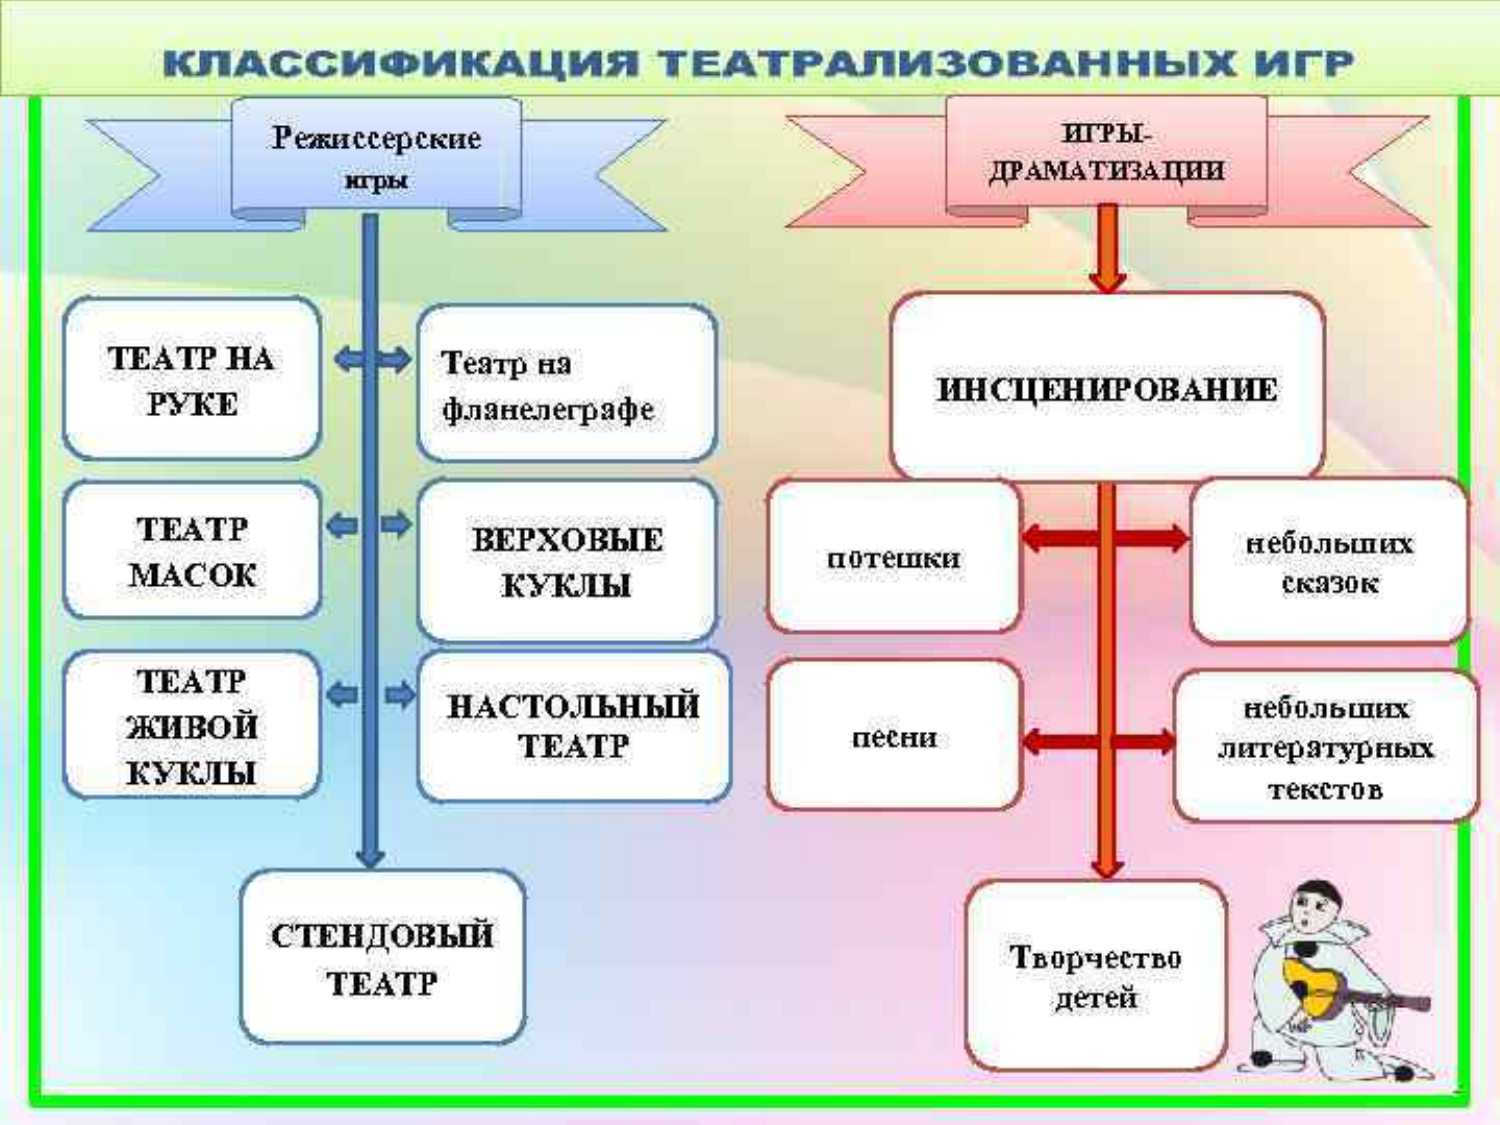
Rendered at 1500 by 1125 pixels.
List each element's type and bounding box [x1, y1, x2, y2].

list [0, 0, 1500, 1125]
